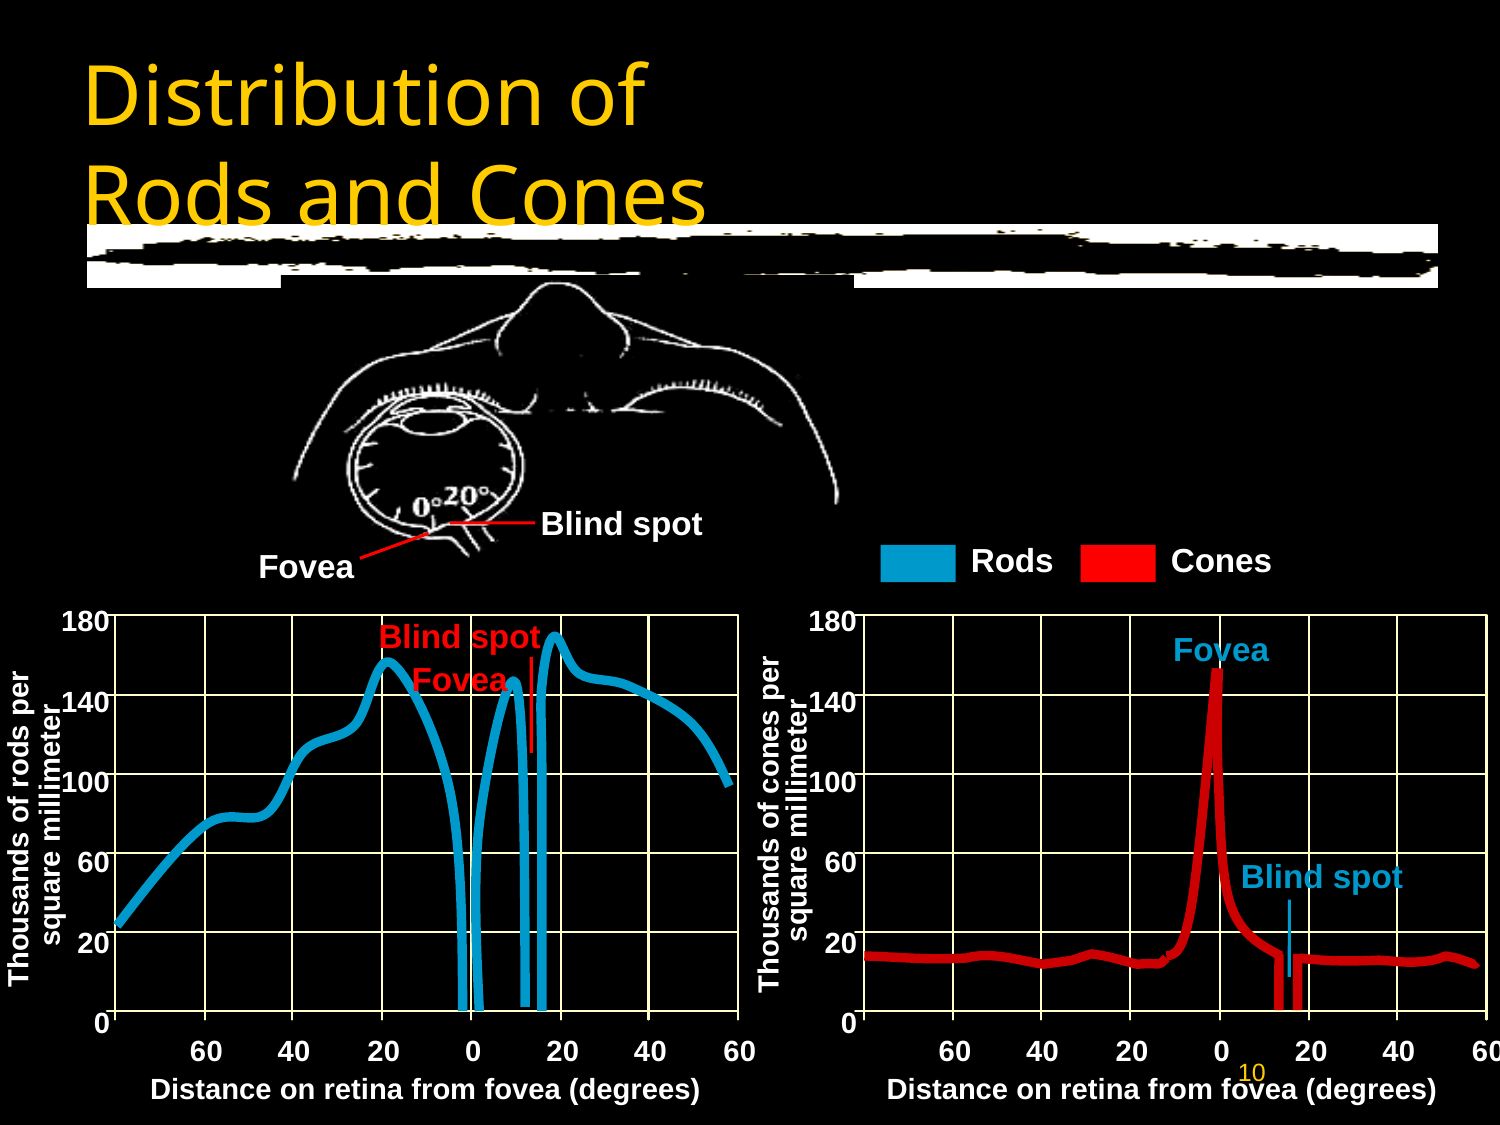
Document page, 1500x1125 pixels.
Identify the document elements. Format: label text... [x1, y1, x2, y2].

title Distribution of Rods and Cones [66, 62, 1401, 251]
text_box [0, 274, 1500, 1114]
